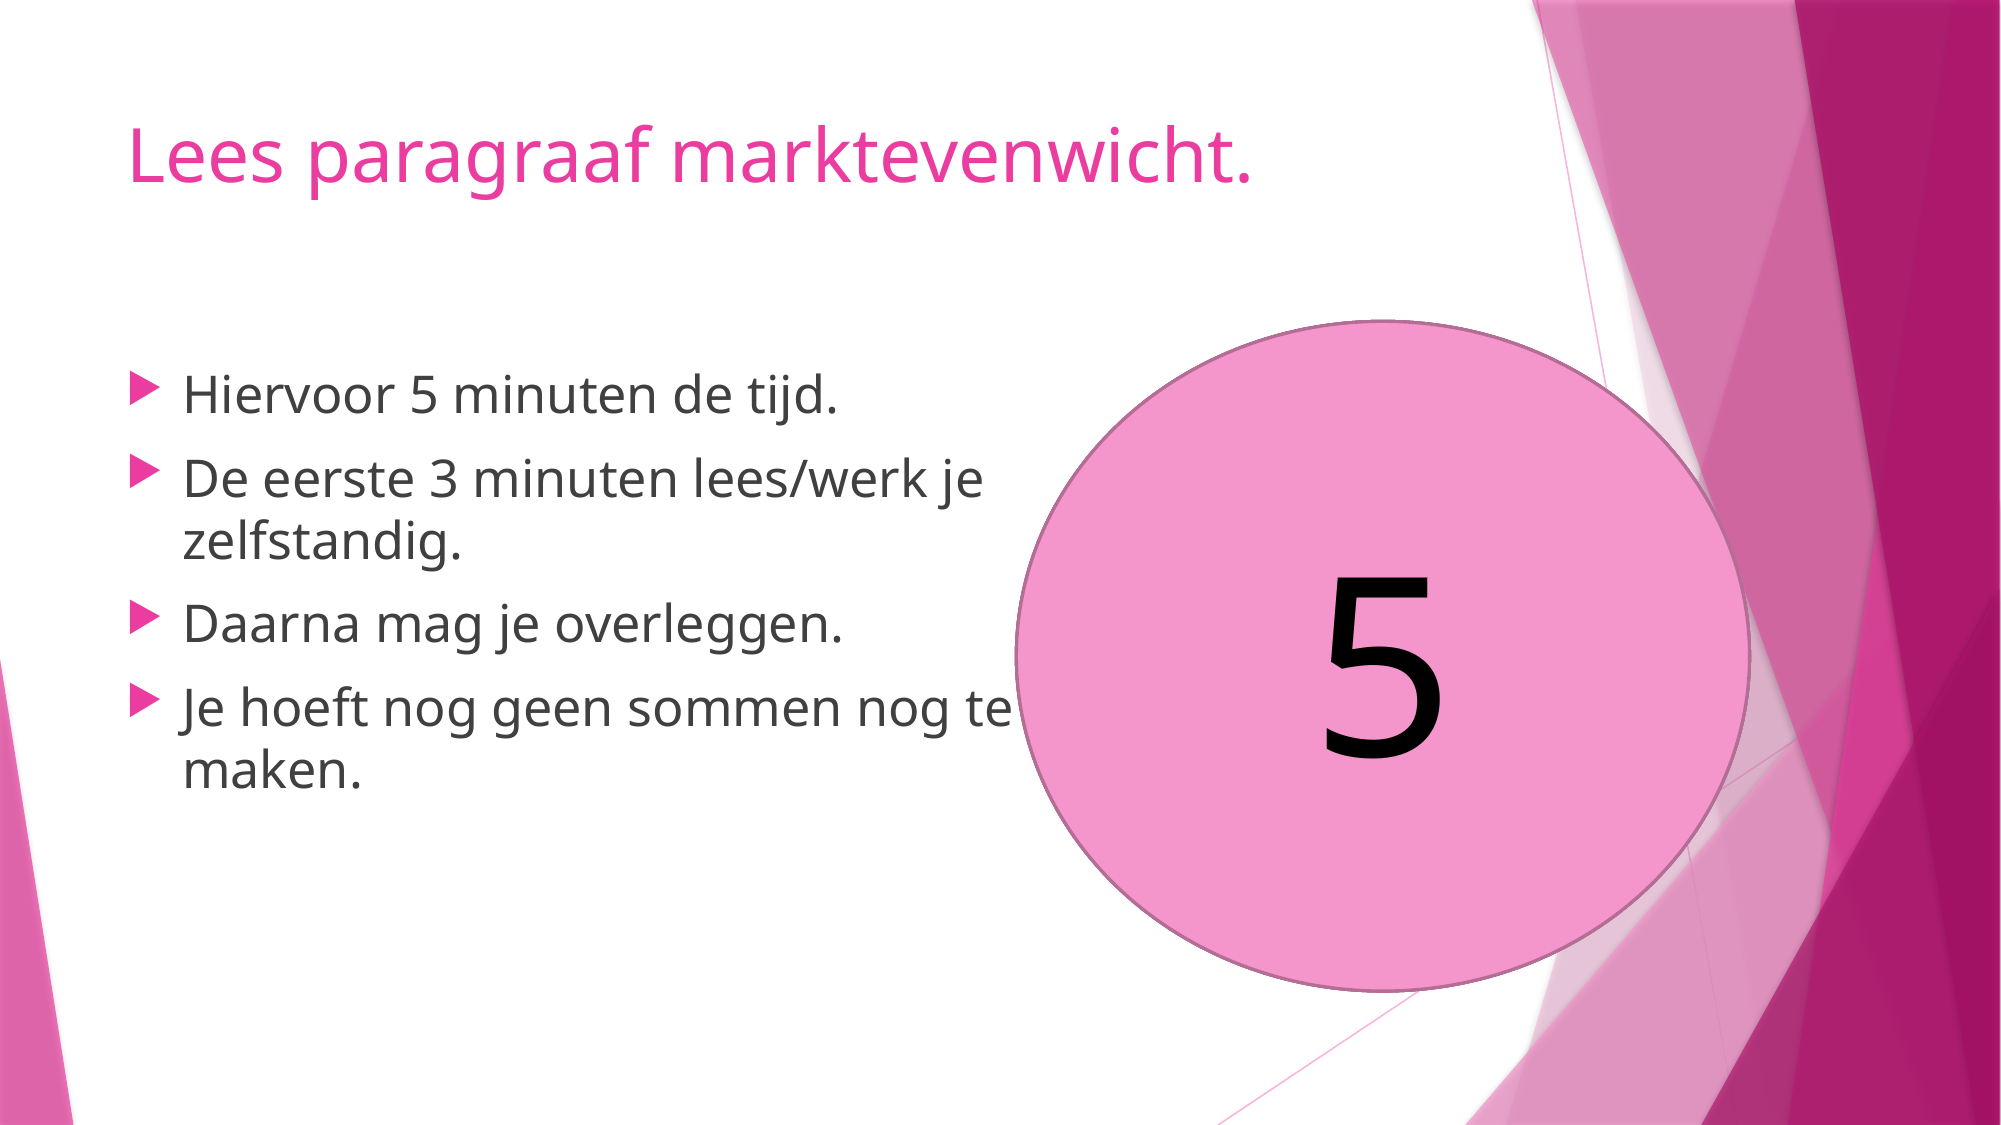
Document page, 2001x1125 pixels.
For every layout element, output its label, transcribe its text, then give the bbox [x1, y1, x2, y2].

text_box 5 [1014, 319, 1752, 993]
list Hiervoor 5 minuten de tijd. De eerste 3 minuten lees/werk je zelfstandig. Daarna mag je overleggen. Je hoeft nog geen sommen nog te maken. [111, 354, 1046, 992]
title Lees paragraaf marktevenwicht. [111, 99, 1522, 317]
